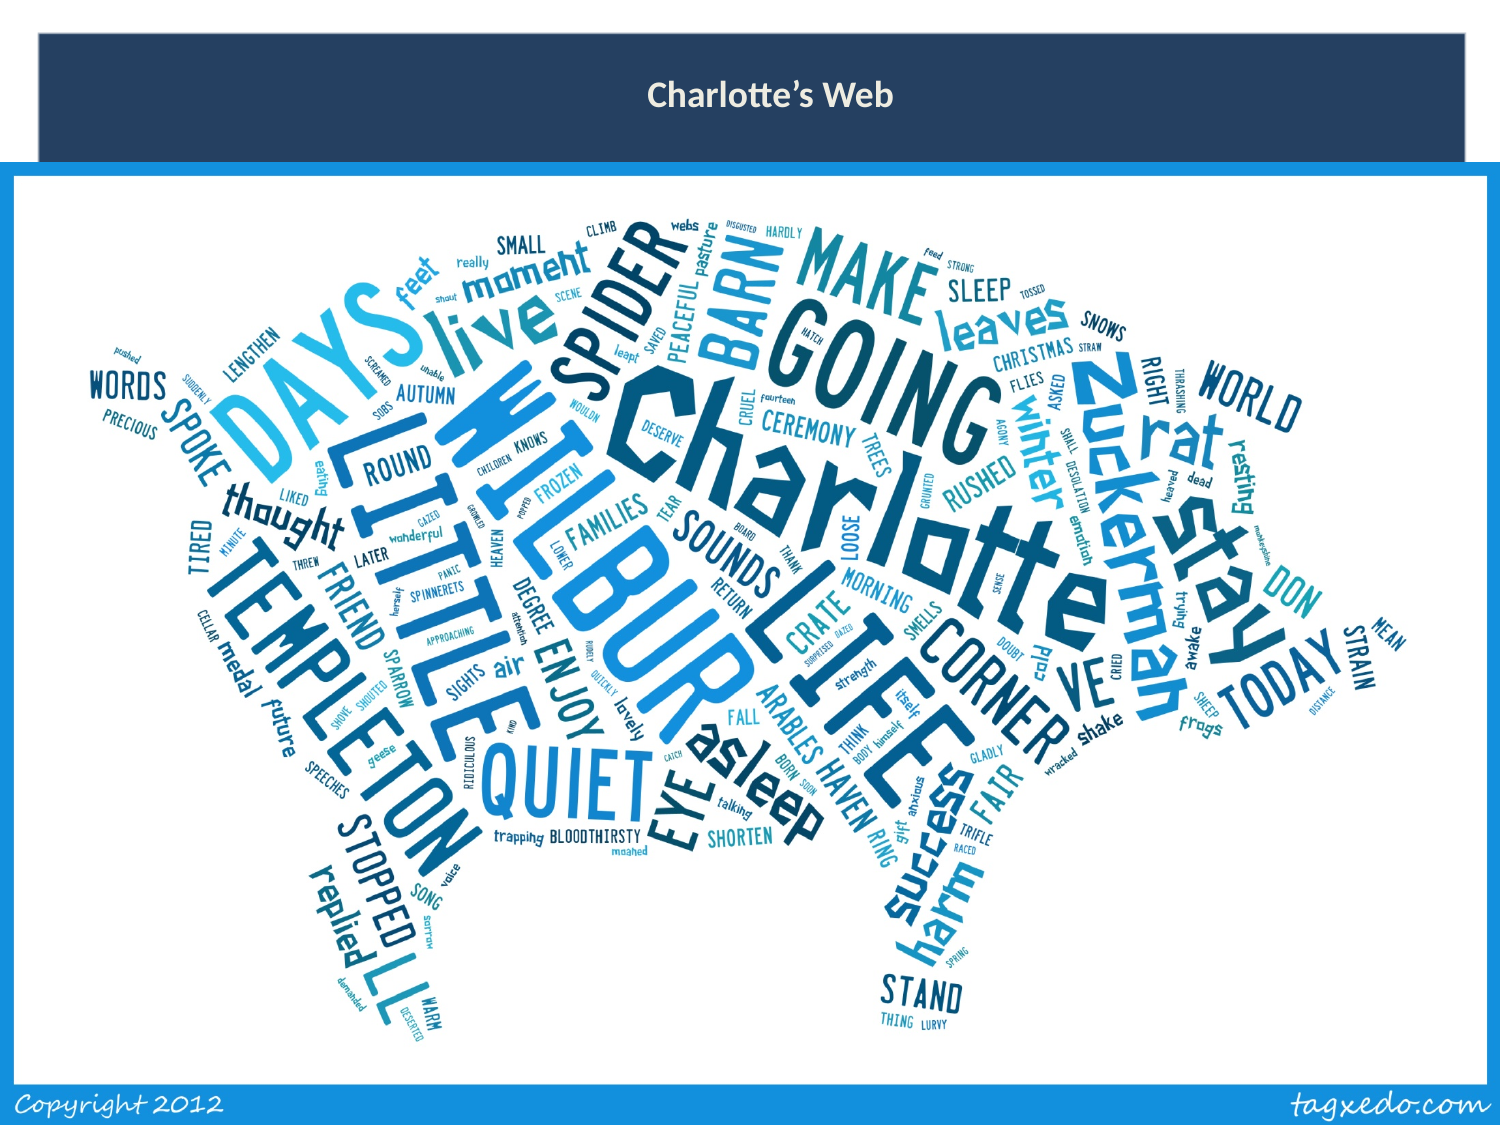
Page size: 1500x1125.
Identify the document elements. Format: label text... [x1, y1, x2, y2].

picture [0, 0, 1500, 1125]
text_box Charlotte’s Web [262, 62, 1288, 123]
